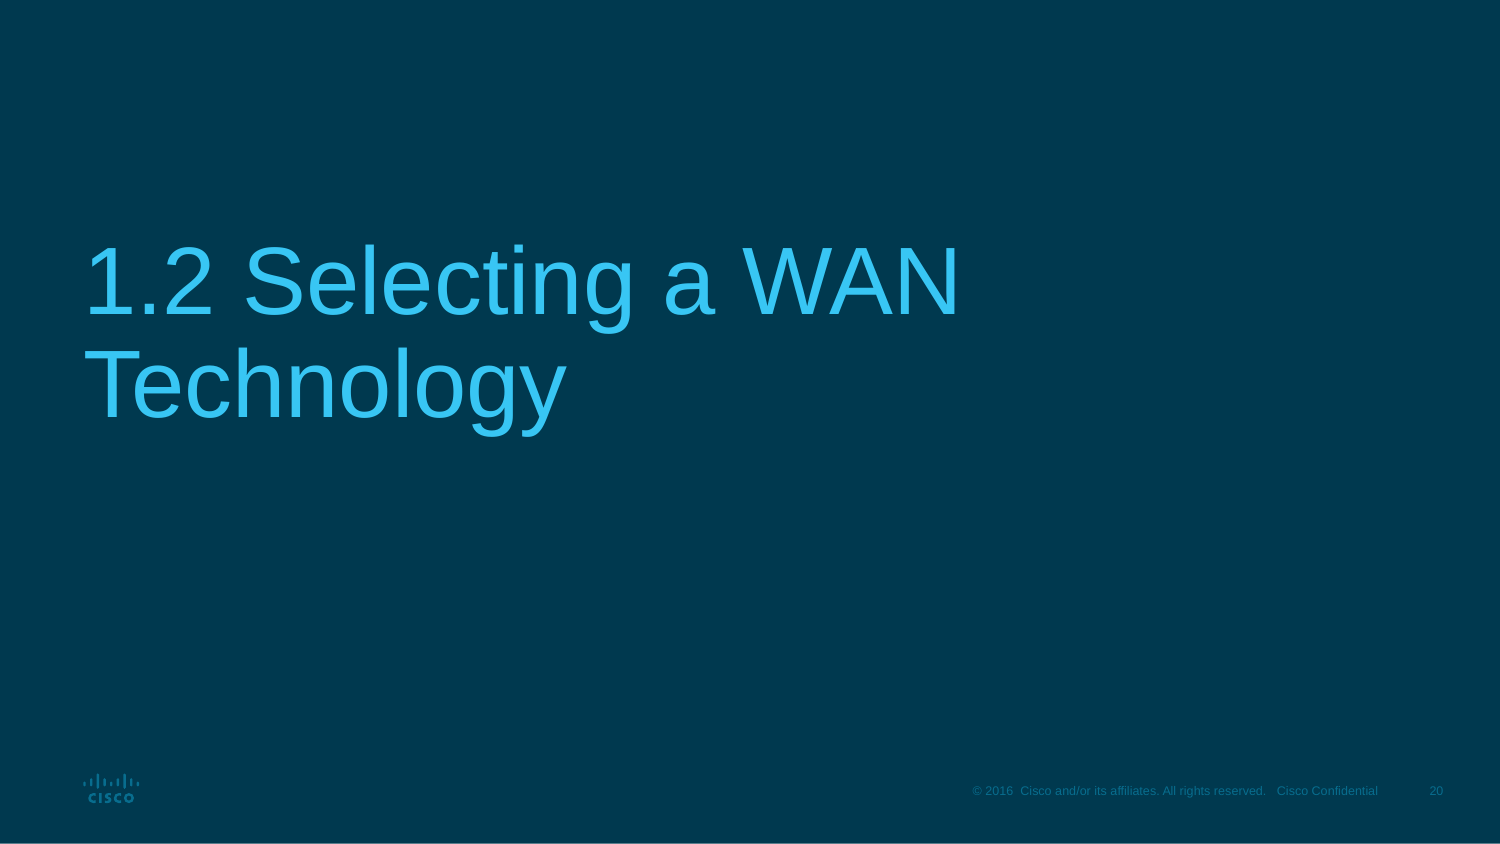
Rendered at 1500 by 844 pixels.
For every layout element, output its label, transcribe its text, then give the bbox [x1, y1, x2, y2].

title 1.2 Selecting a WAN Technology [68, 150, 1349, 446]
